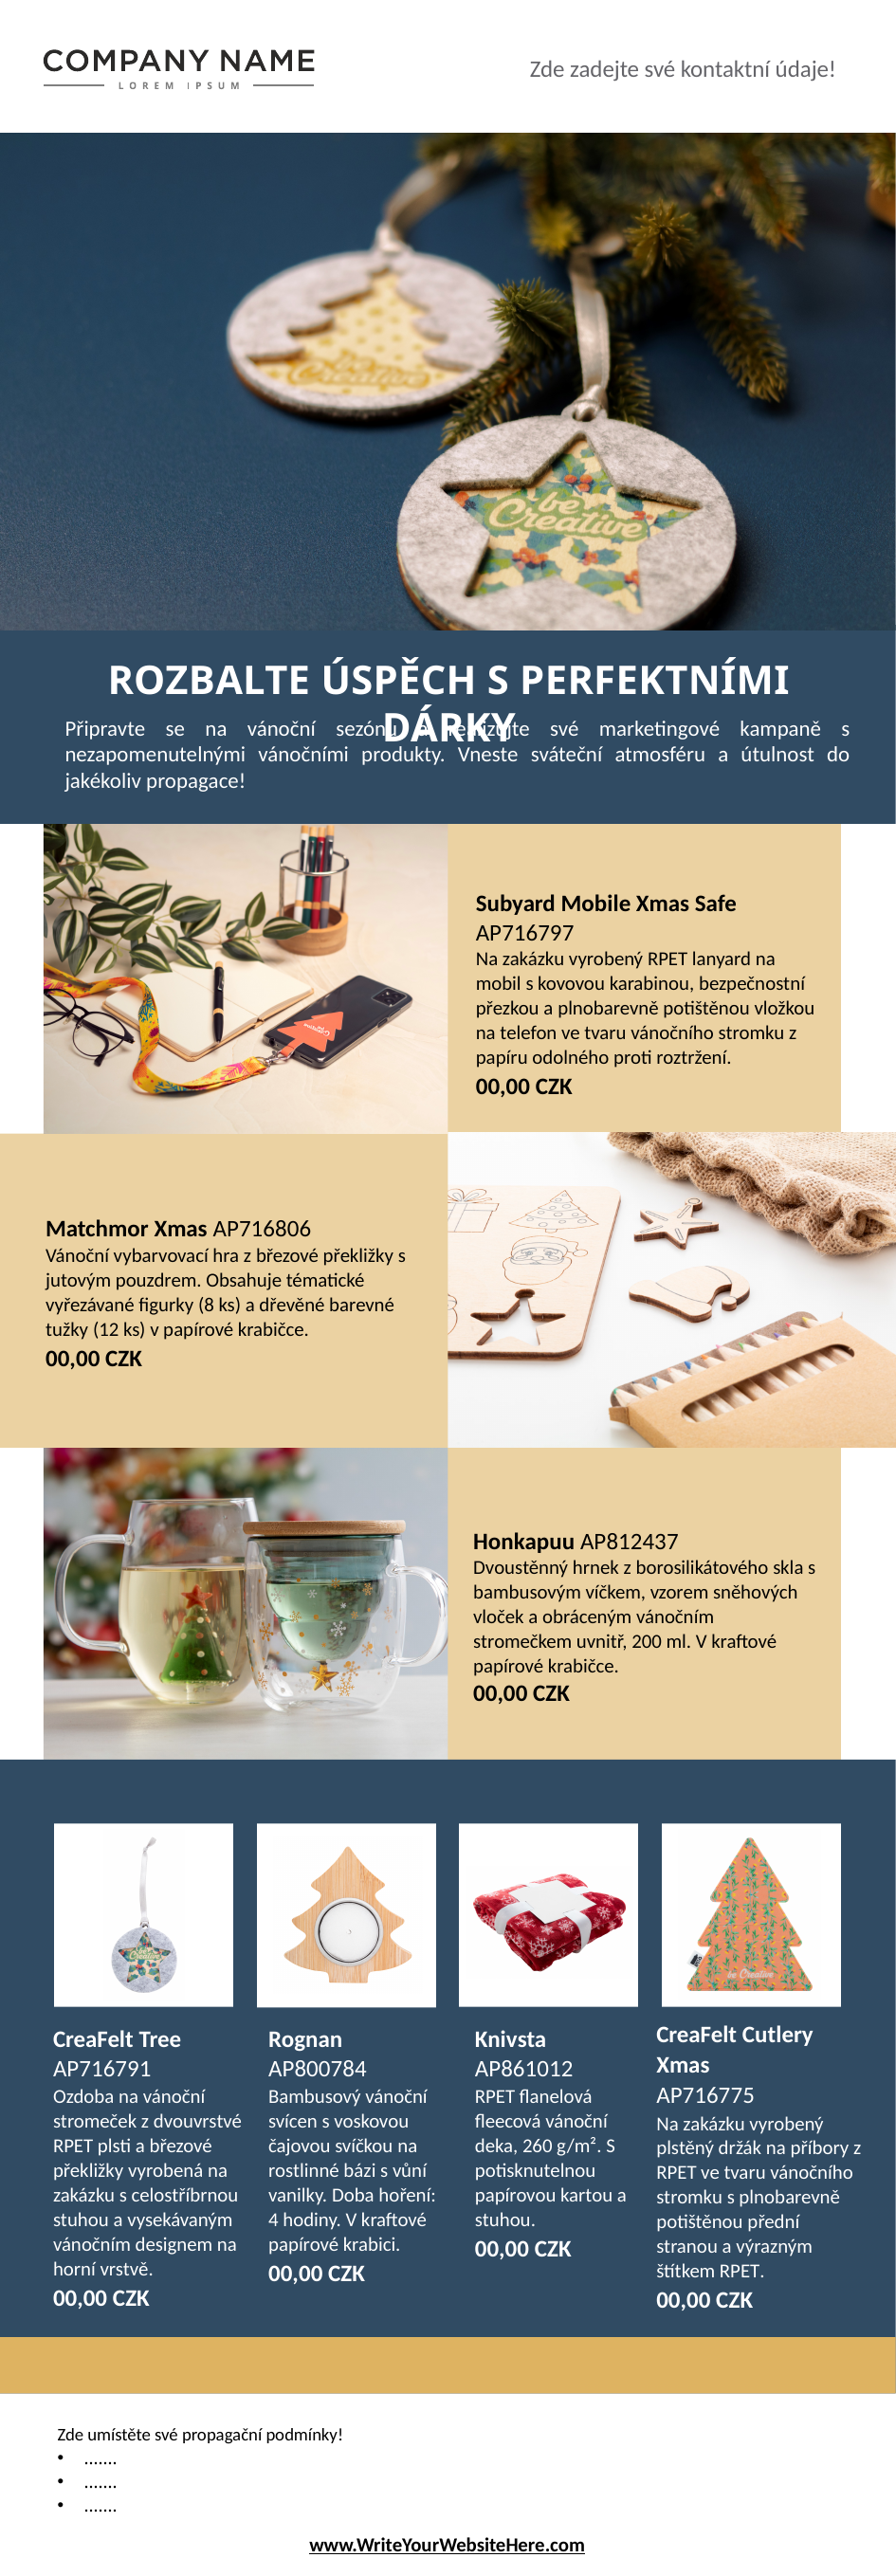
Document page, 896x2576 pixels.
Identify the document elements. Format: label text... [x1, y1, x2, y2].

picture [103, 1829, 185, 2001]
text_box [256, 1822, 437, 2009]
text_box [454, 1448, 842, 1759]
text_box [454, 825, 842, 1132]
picture [273, 1835, 423, 1994]
text_box Zde umístěte své propagační podmínky! ....... ....... ....... [55, 2421, 843, 2516]
text_box CreaFelt Cutlery Xmas AP716775 Na zakázku vyrobený plstěný držák na příbory z RPET ve tvaru vánočního stromku s plnobarevně potištěnou přední stranou a výrazným štítkem RPET. 00,00 CZK [654, 2018, 867, 2313]
text_box Zde zadejte své kontaktní údaje! [386, 50, 837, 82]
picture [43, 49, 315, 89]
text_box Připravte se na vánoční sezónu a realizujte své marketingové kampaně s nezapomenutelnými vánočními produkty. Vneste sváteční atmosféru a útulnost do jakékoliv propagace! [64, 714, 851, 794]
text_box [661, 1822, 842, 2008]
text_box [53, 1822, 234, 2008]
text_box Rognan AP800784 Bambusový vánoční svícen s voskovou čajovou svíčkou na rostlinné bázi s vůní vanilky. Doba hoření: 4 hodiny. V kraftové papírové krabici. 00,00 CZK [265, 2022, 446, 2287]
text_box [458, 1822, 639, 2008]
text_box [0, 1133, 447, 1449]
text_box CreaFelt Tree AP716791 Ozdoba na vánoční stromeček z dvouvrstvé RPET plsti a březové překližky vyrobená na zakázku s celostříbrnou stuhou a vysekávaným vánočním designem na horní vrstvě. 00,00 CZK [50, 2022, 264, 2311]
text_box Knivsta AP861012 RPET flanelová fleecová vánoční deka, 260 g/m². S potisknutelnou papírovou kartou a stuhou. 00,00 CZK [472, 2022, 653, 2262]
text_box www.WriteYourWebsiteHere.com [55, 2530, 842, 2556]
text_box Subyard Mobile Xmas Safe AP716797 Na zakázku vyrobený RPET lanyard na mobil s kovovou karabinou, bezpečnostní přezkou a plnobarevně potištěnou vložkou na telefon ve tvaru vánočního stromku z papíru odolného proti roztržení. 00,00 CZK [473, 886, 821, 1124]
picture [466, 1866, 633, 1980]
text_box Matchmor Xmas AP716806 Vánoční vybarvovací hra z březové překližky s jutovým pouzdrem. Obsahuje tématické vyřezávané figurky (8 ks) a dřevěné barevné tužky (12 ks) v papírové krabičce. 00,00 CZK [43, 1212, 420, 1372]
picture [0, 133, 896, 630]
text_box [0, 1759, 896, 2336]
text_box [0, 630, 896, 825]
text_box Rozbalte úspěch s perfektními dárky [54, 651, 843, 751]
text_box Honkapuu AP812437 Dvoustěnný hrnek z borosilikátového skla s bambusovým víčkem, vzorem sněhových vloček a obráceným vánočním stromečkem uvnitř, 200 ml. V kraftové papírové krabičce. 00,00 CZK [470, 1525, 818, 1707]
picture [43, 823, 896, 1764]
picture [678, 1829, 821, 2000]
text_box [0, 2336, 896, 2394]
